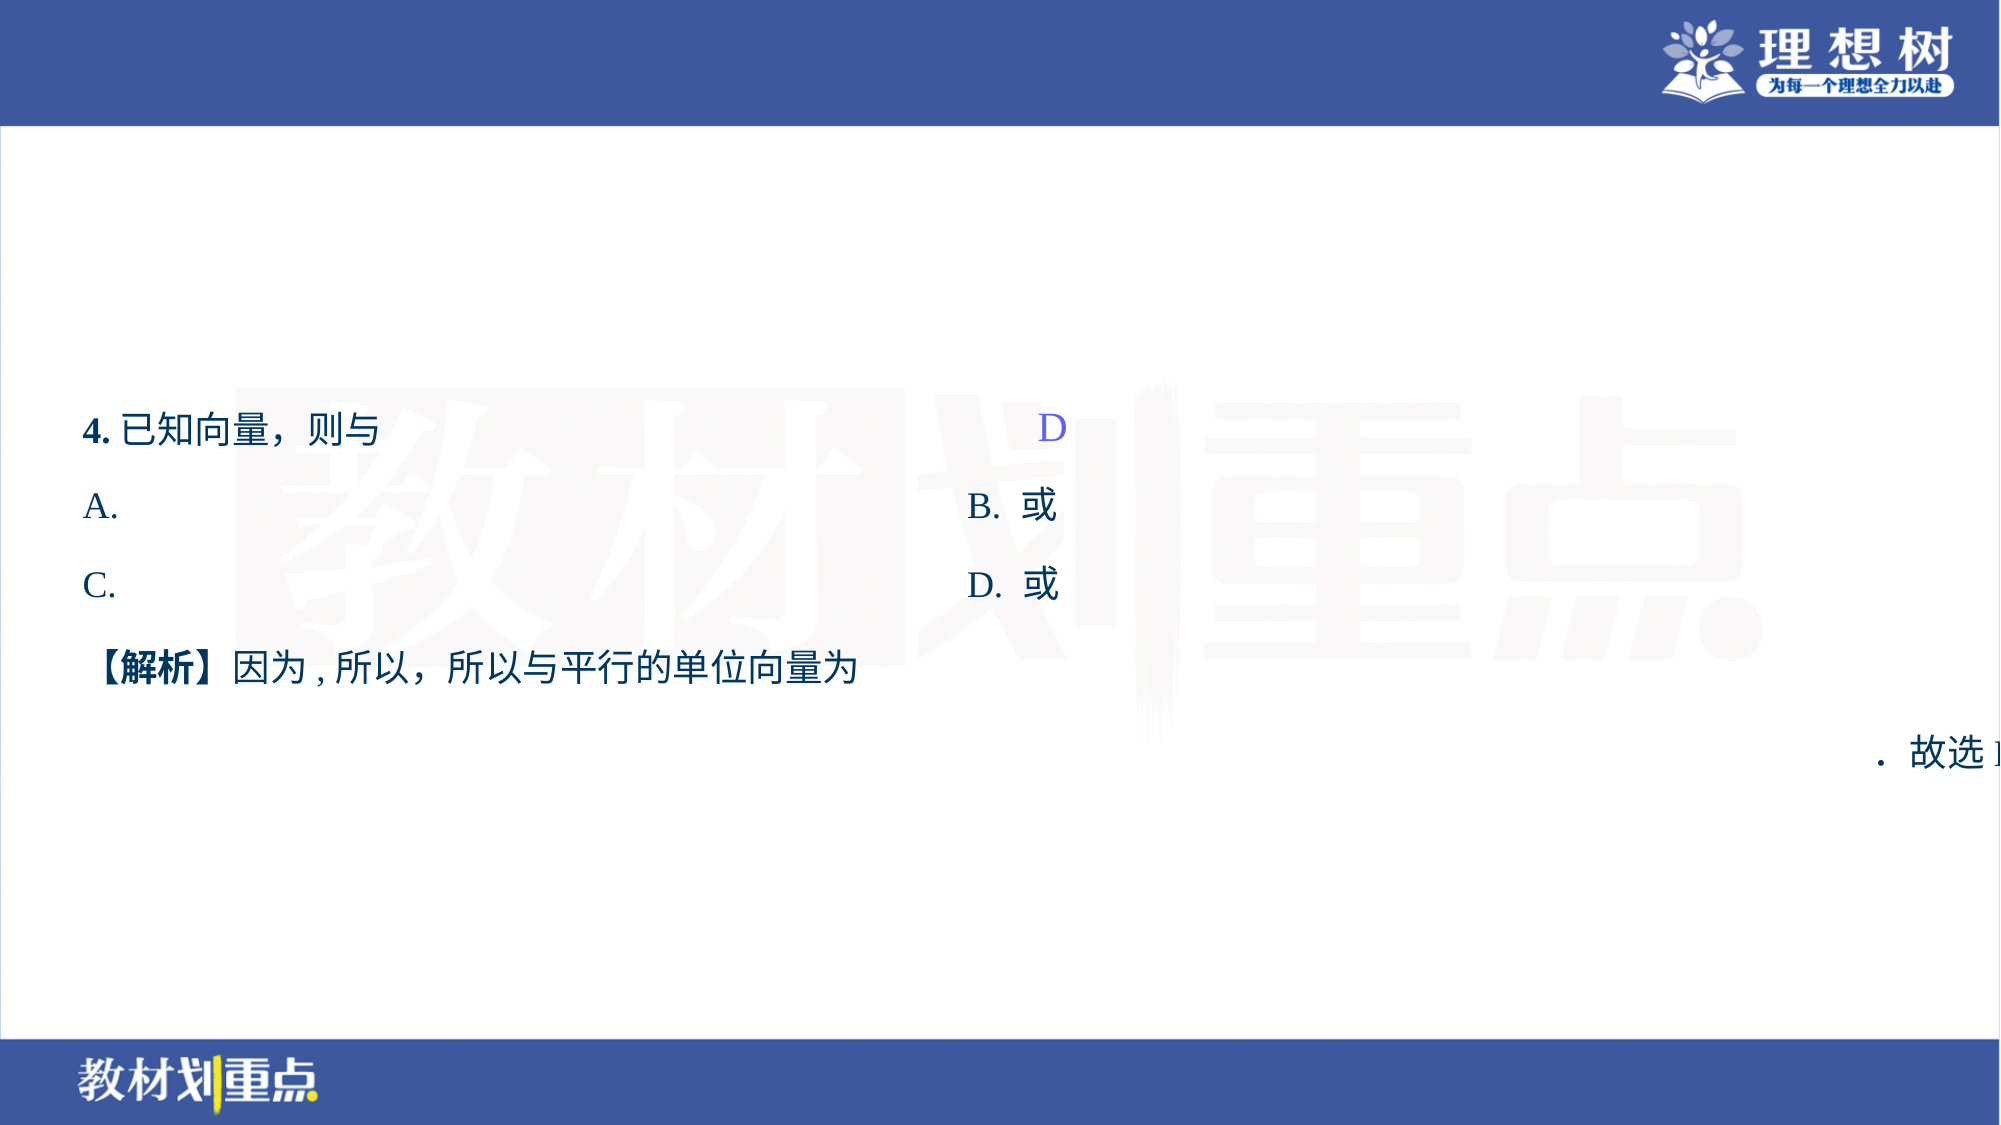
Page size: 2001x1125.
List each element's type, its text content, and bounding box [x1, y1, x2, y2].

picture [0, 0, 2000, 1125]
text_box D [1022, 397, 1083, 448]
